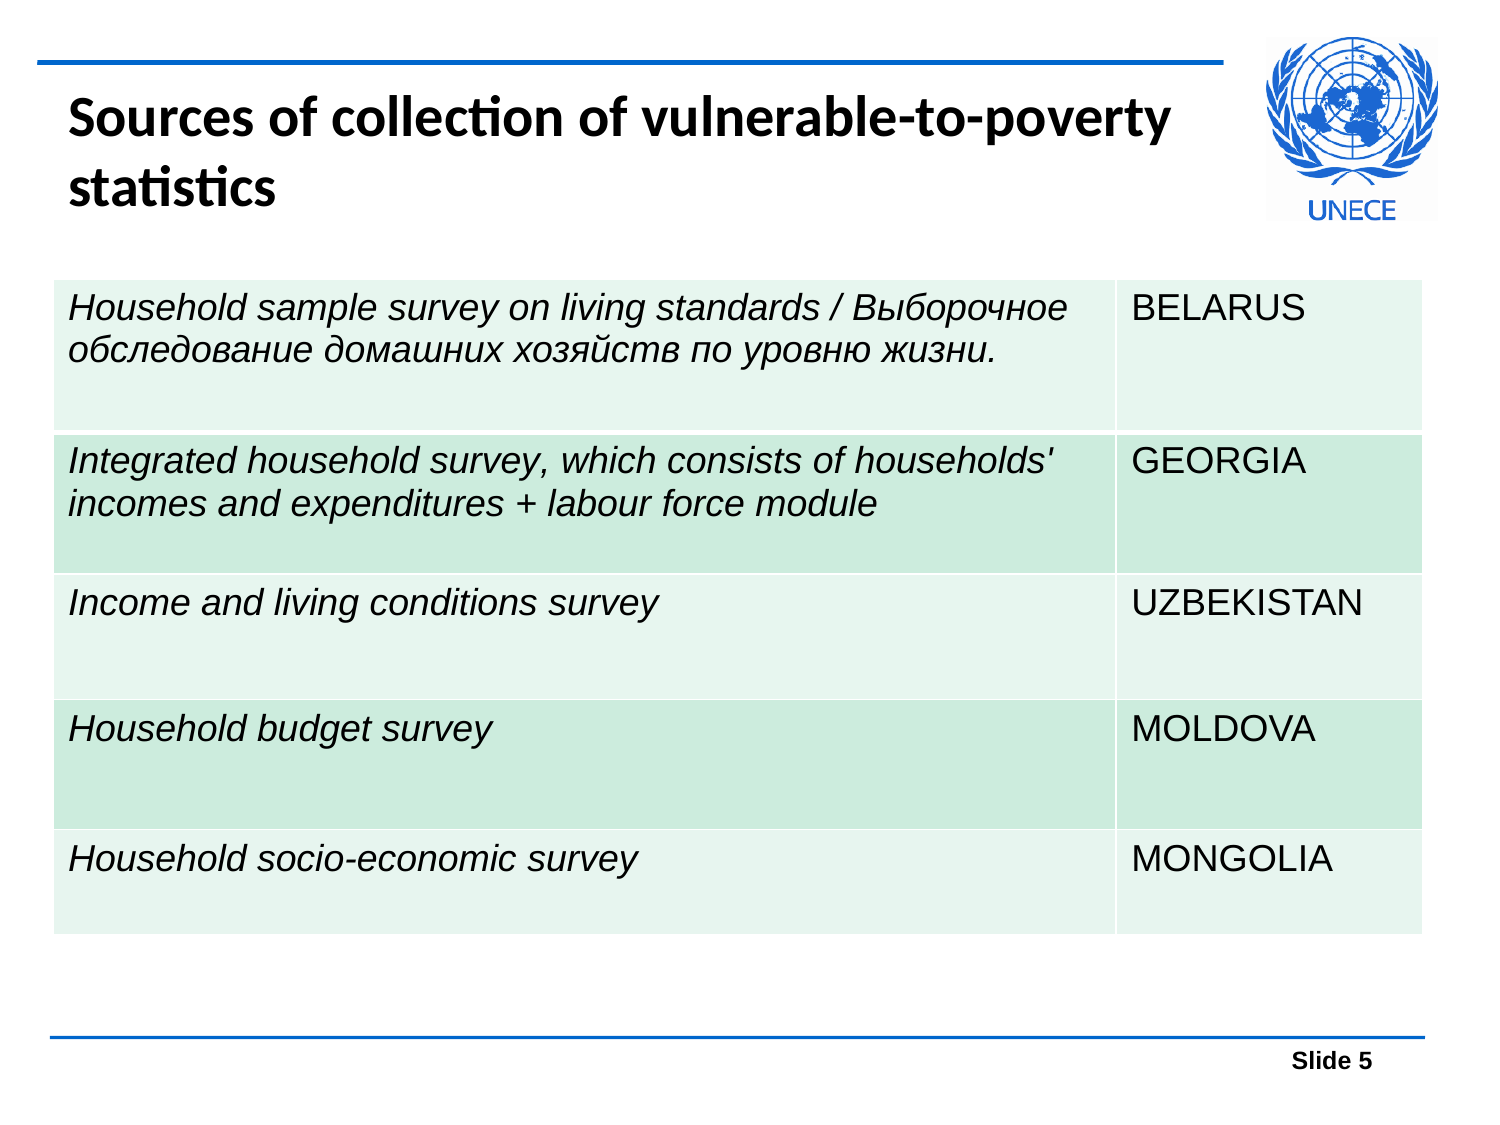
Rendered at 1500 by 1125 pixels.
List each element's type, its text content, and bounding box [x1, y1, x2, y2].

table_header Household sample survey on living standards / Выборочное обследование домашних хозяйств по уровню жизни. [54, 280, 1115, 430]
table_header BELARUS [1117, 280, 1422, 430]
table_cell MOLDOVA [1117, 700, 1422, 829]
table_cell Integrated household survey, which consists of households' incomes and expenditures + labour force module [54, 435, 1115, 573]
table_cell GEORGIA [1117, 435, 1422, 573]
table_cell Household socio-economic survey [54, 830, 1115, 934]
title Sources of collection of vulnerable-to-poverty statistics [53, 66, 1216, 229]
table_cell Income and living conditions survey [54, 575, 1115, 699]
table_cell UZBEKISTAN [1117, 575, 1422, 699]
picture [1266, 37, 1438, 221]
table_cell Household budget survey [54, 700, 1115, 829]
table_cell MONGOLIA [1117, 830, 1422, 934]
